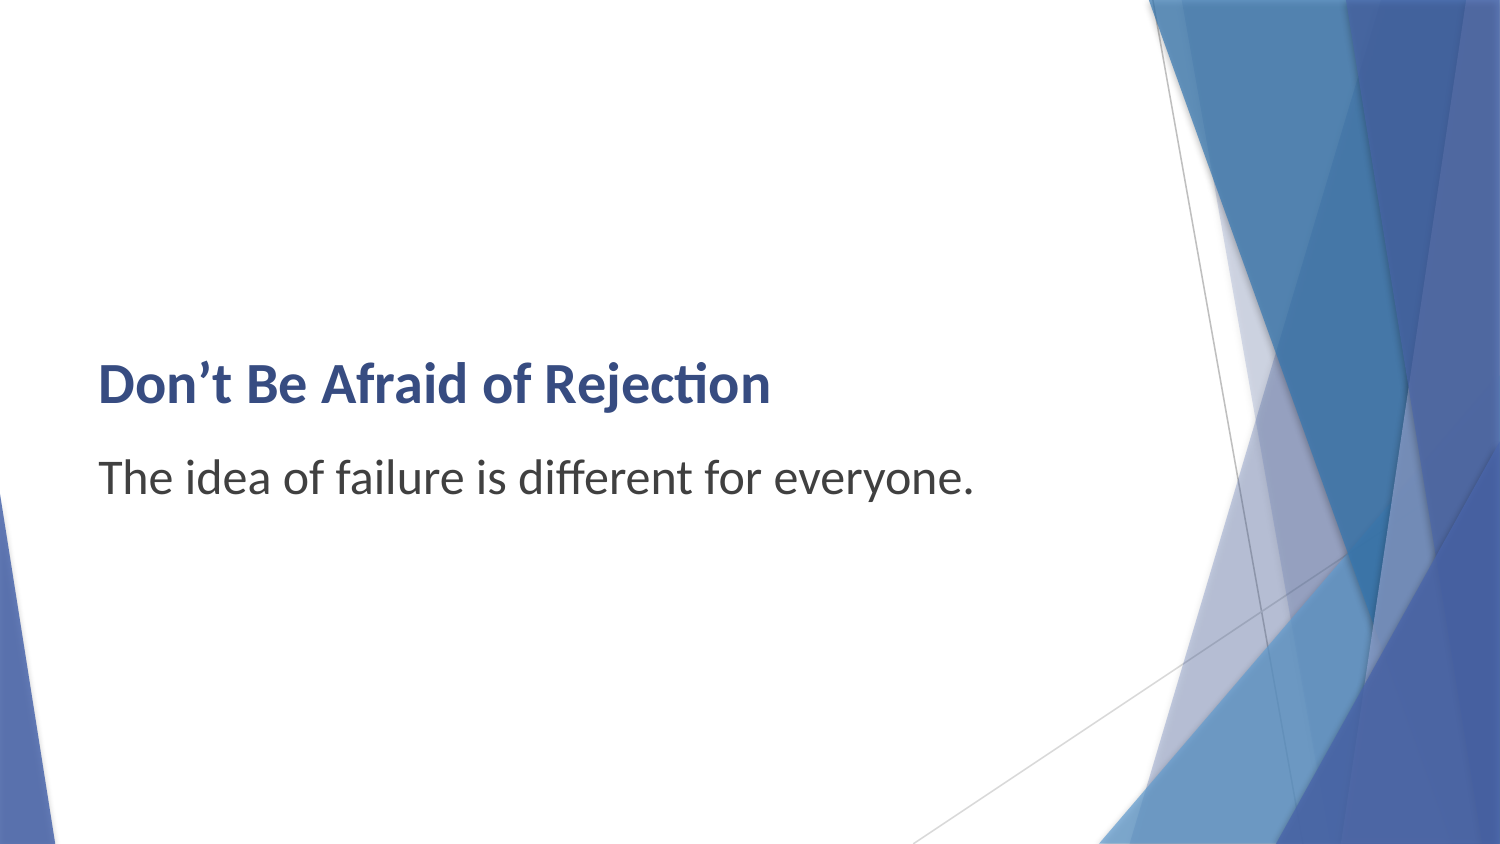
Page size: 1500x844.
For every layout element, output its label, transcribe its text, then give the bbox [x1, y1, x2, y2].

title Don’t Be Afraid of Rejection [83, 327, 1141, 421]
list The idea of failure is different for everyone. [83, 421, 1141, 527]
